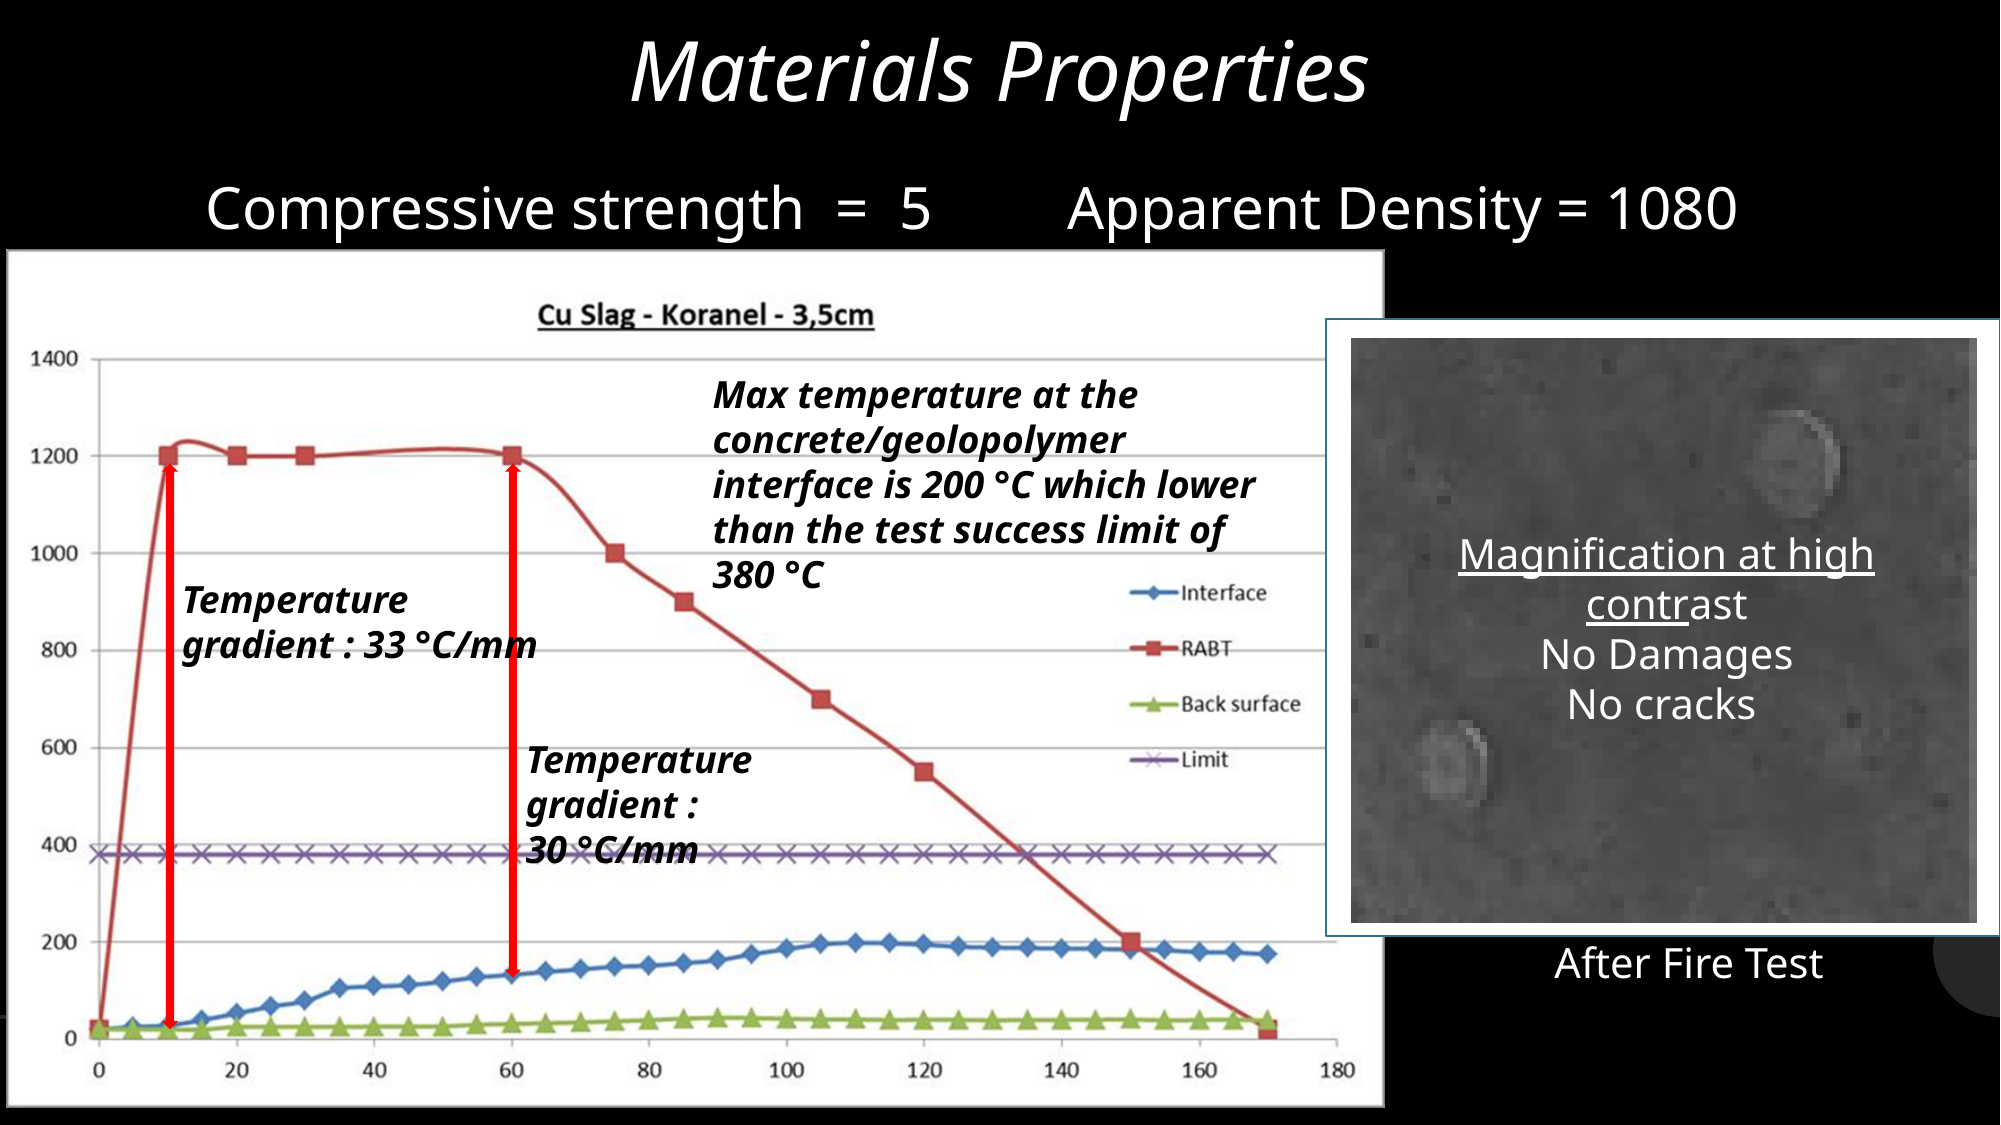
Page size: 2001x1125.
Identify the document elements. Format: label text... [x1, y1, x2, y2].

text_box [190, 163, 1878, 250]
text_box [1325, 319, 2000, 937]
text_box Materials Properties [0, 3, 2000, 147]
picture [5, 249, 1385, 1108]
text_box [1381, 937, 1998, 998]
